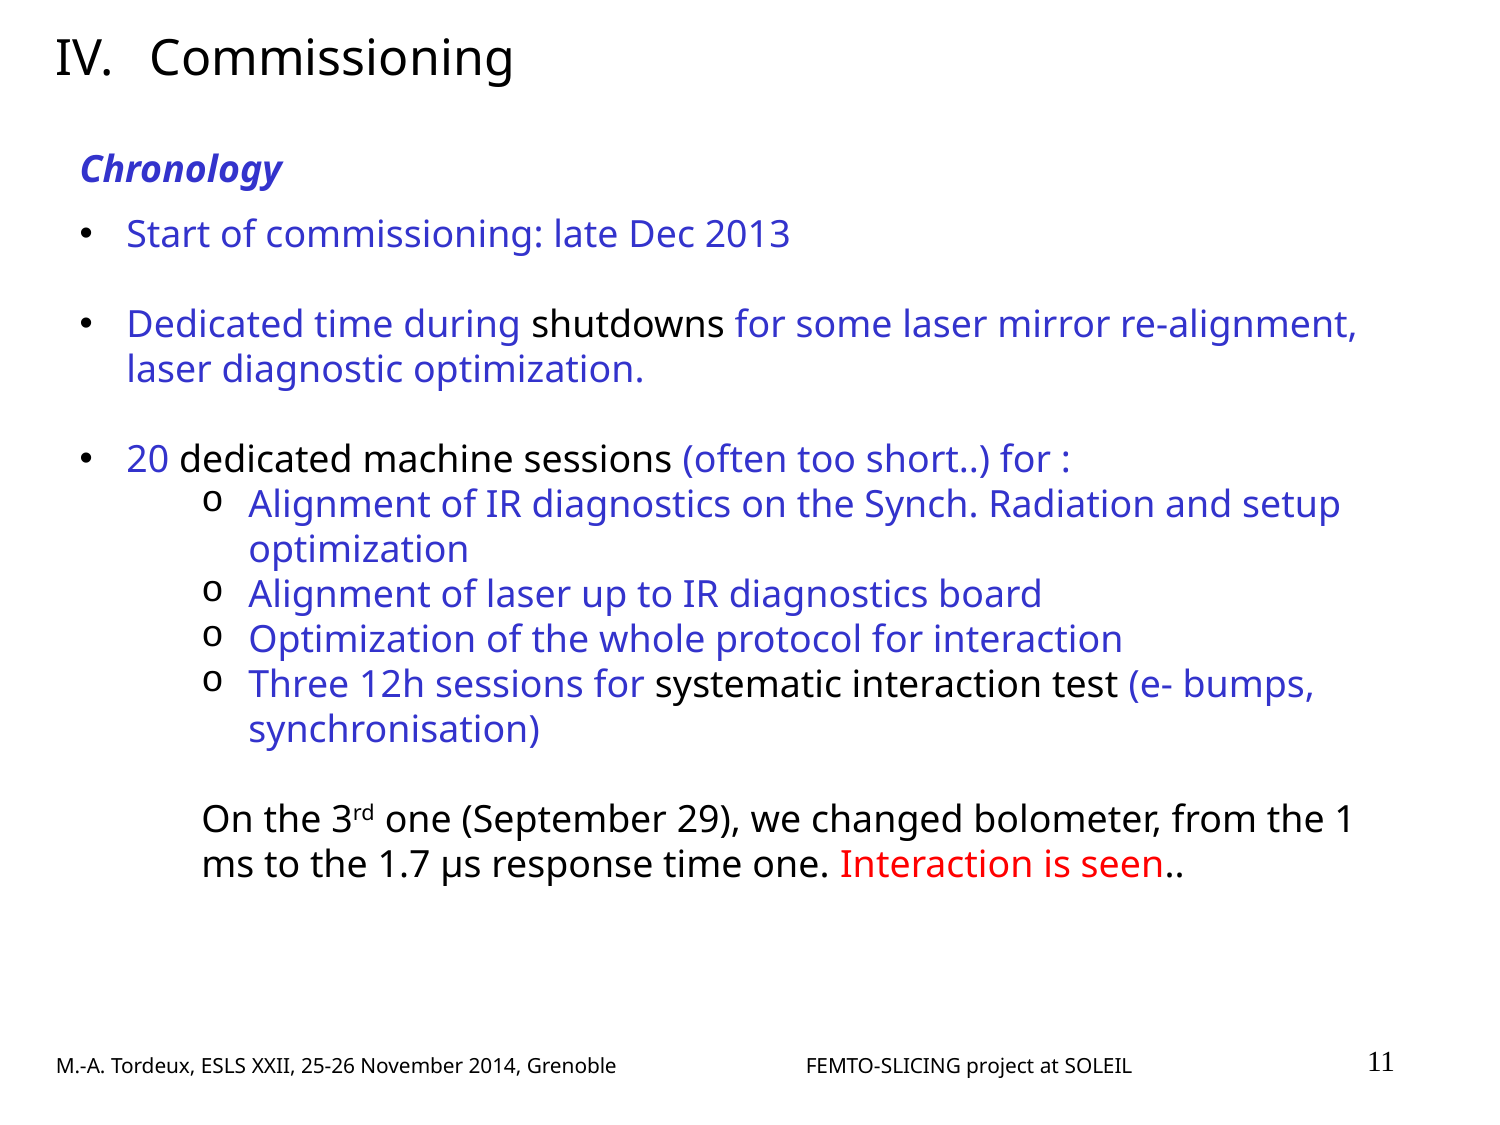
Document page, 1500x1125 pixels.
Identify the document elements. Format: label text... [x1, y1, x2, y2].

text_box Chronology Start of commissioning: late Dec 2013 Dedicated time during shutdowns for some laser mirror re-alignment, laser diagnostic optimization. 20 dedicated machine sessions (often too short..) for : Alignment of IR diagnostics on the Synch. Radiation and setup optimization Alignment of laser up to IR diagnostics board Optimization of the whole protocol for interaction Three 12h sessions for systematic interaction test (e- bumps, synchronisation) On the 3rd one (September 29), we changed bolometer, from the 1 ms to the 1.7 µs response time one. Interaction is seen.. [64, 137, 1396, 982]
slide_number 11 [1352, 1034, 1453, 1081]
text_box Commissioning [41, 18, 1459, 94]
